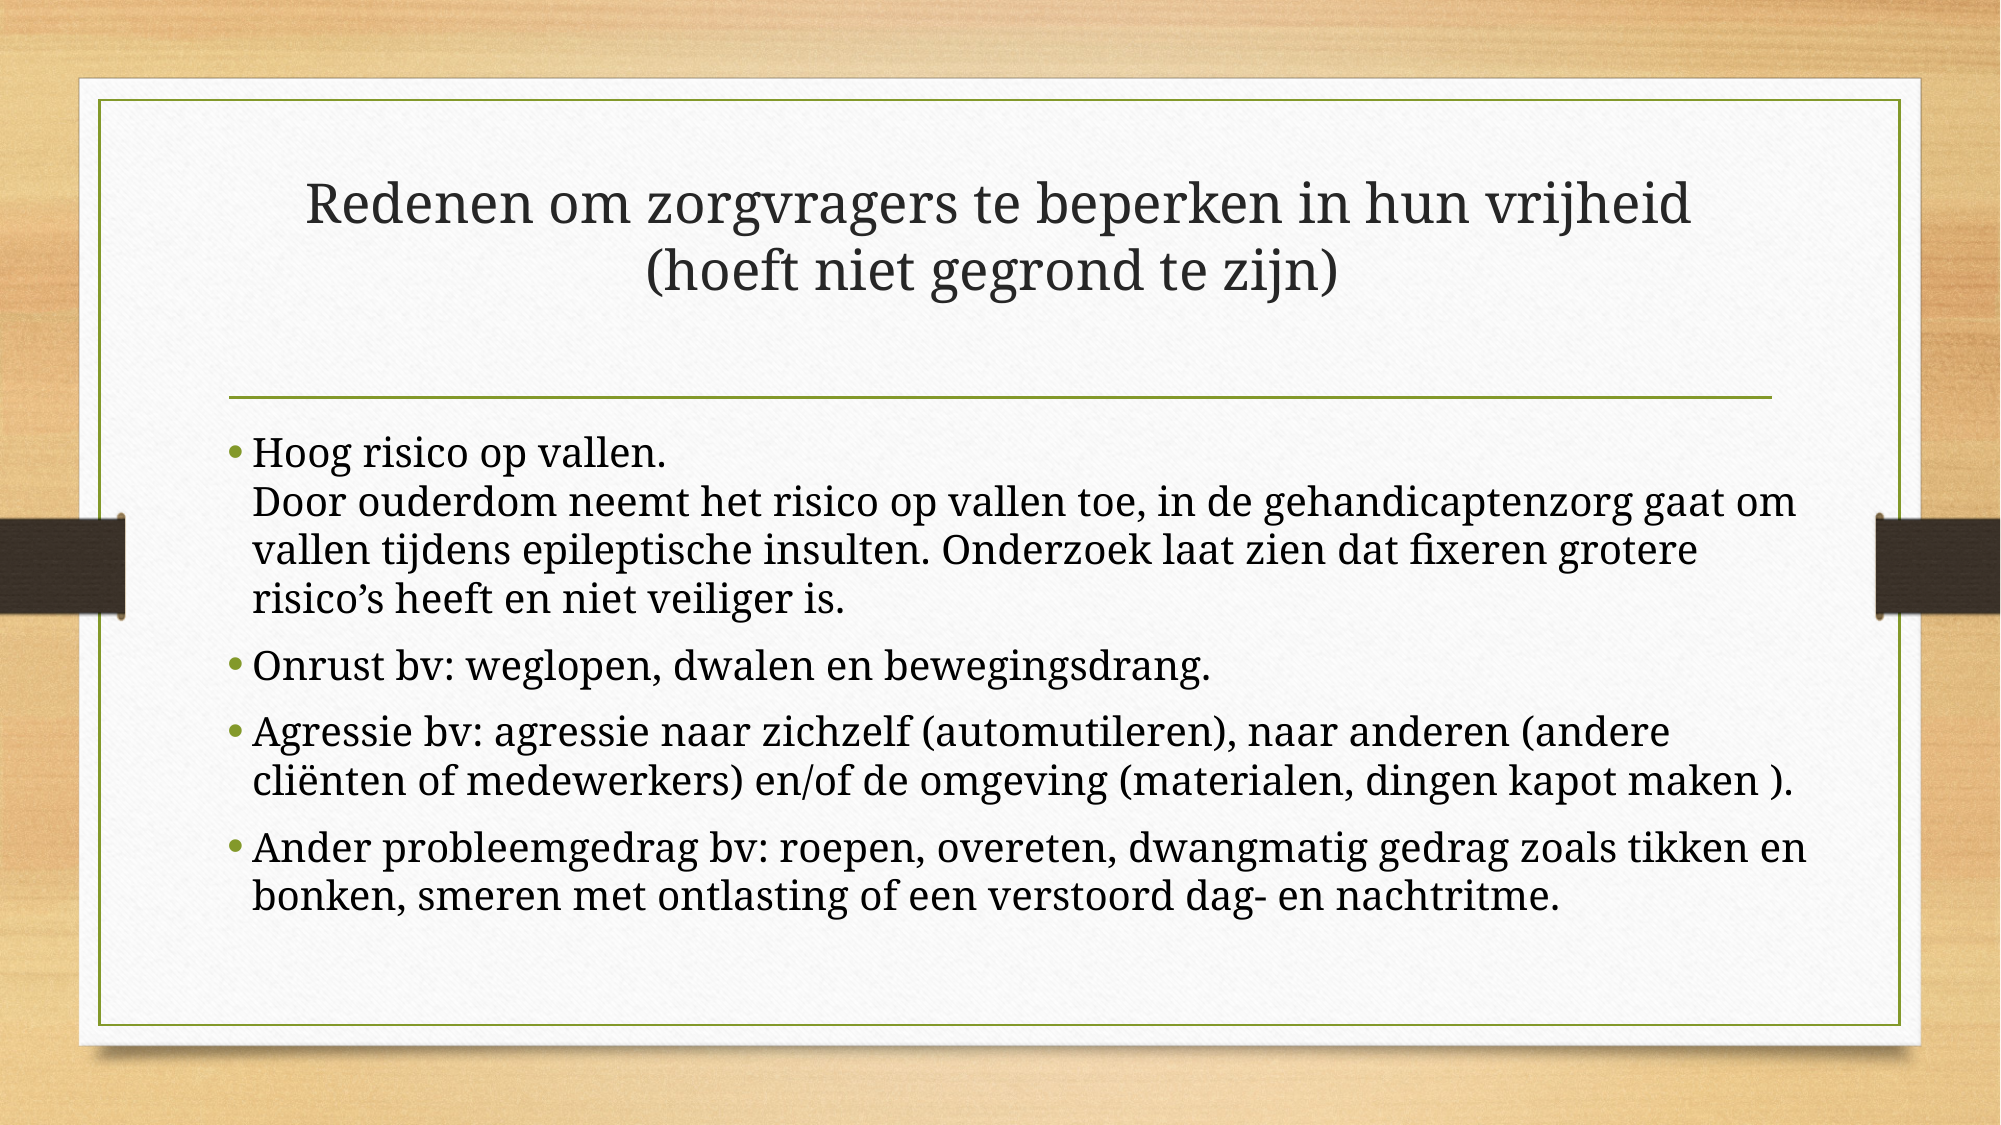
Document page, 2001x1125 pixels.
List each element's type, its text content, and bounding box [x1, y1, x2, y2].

list Hoog risico op vallen. Door ouderdom neemt het risico op vallen toe, in de gehandicaptenzorg gaat om vallen tijdens epileptische insulten. Onderzoek laat zien dat fixeren grotere risico’s heeft en niet veiliger is. Onrust bv: weglopen, dwalen en bewegingsdrang. Agressie bv: agressie naar zichzelf (automutileren), naar anderen (andere cliënten of medewerkers) en/of de omgeving (materialen, dingen kapot maken ). Ander probleemgedrag bv: roepen, overeten, dwangmatig gedrag zoals tikken en bonken, smeren met ontlasting of een verstoord dag- en nachtritme. [212, 419, 1844, 964]
picture [0, 0, 2001, 1125]
title Redenen om zorgvragers te beperken in hun vrijheid (hoeft niet gegrond te zijn) [212, 161, 1788, 375]
